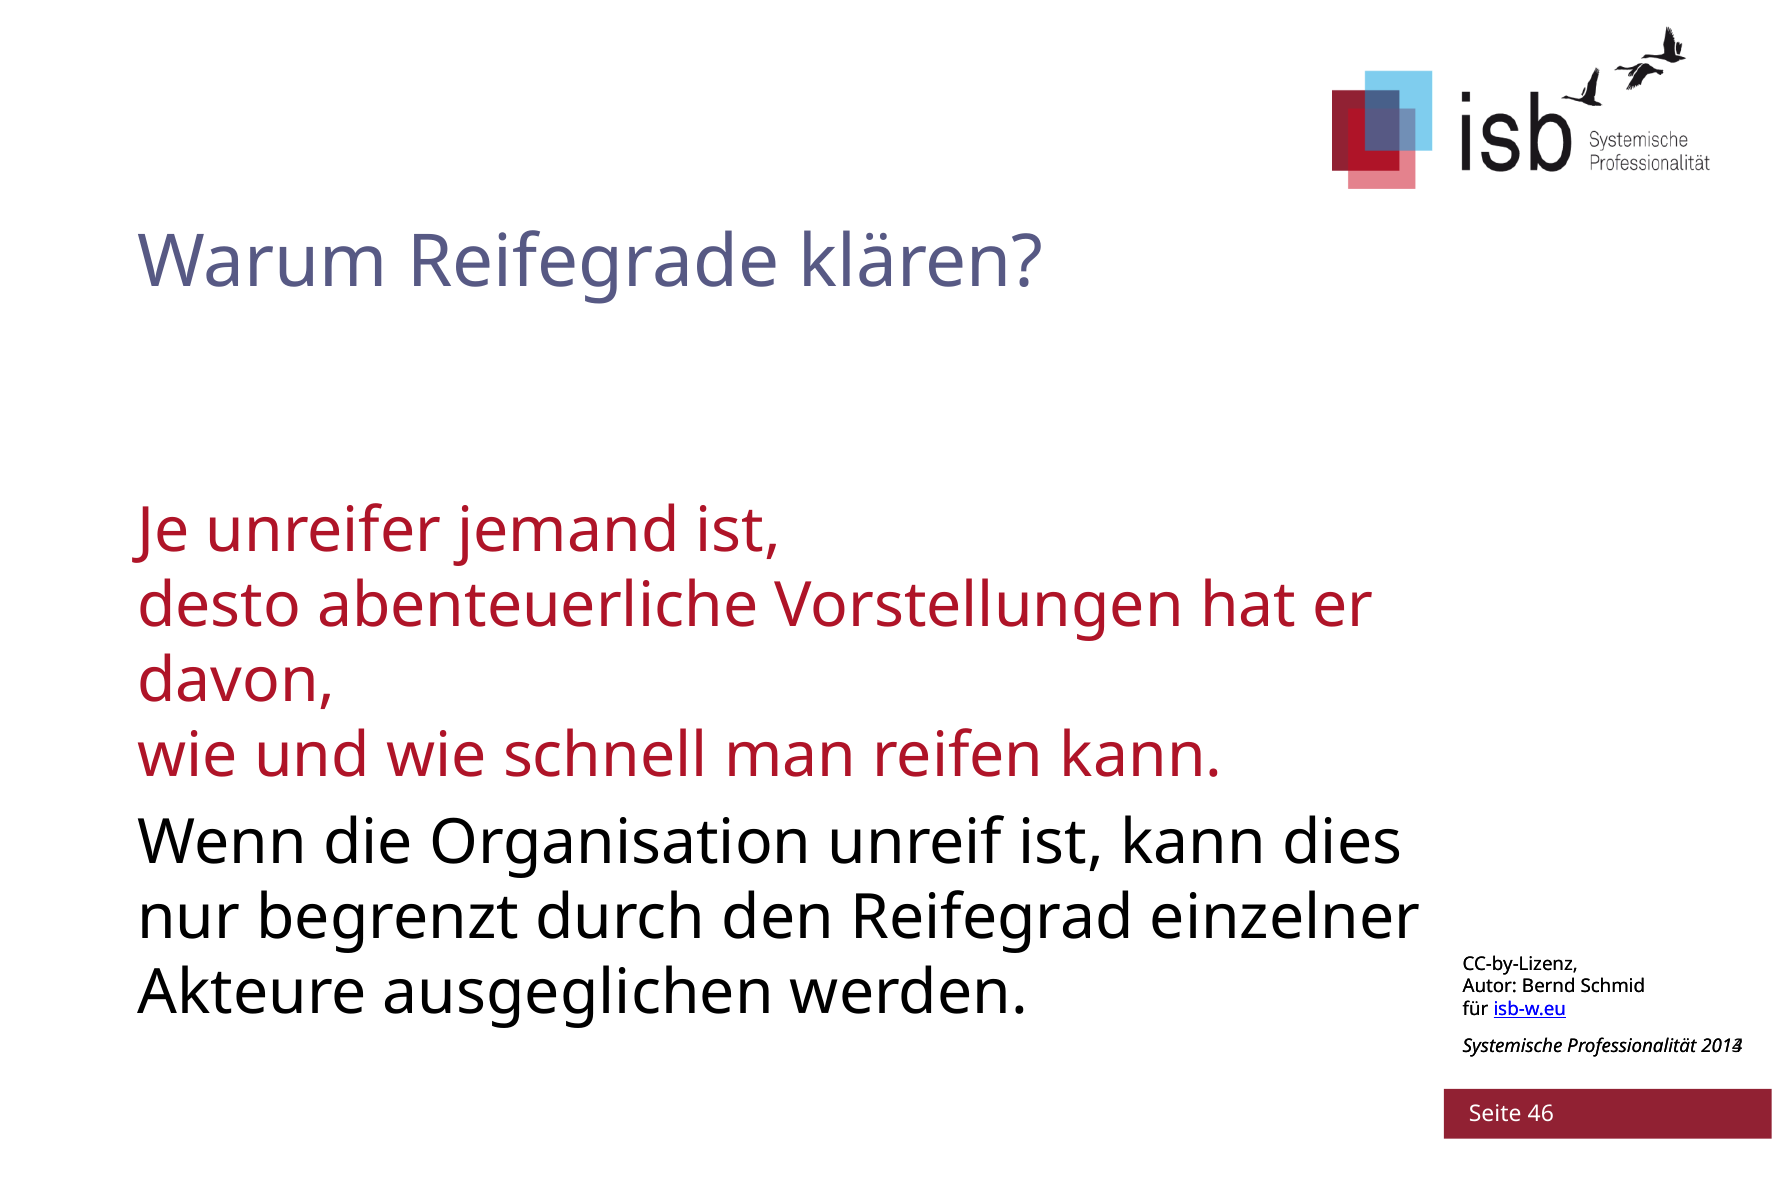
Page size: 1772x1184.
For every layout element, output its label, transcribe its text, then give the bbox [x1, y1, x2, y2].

list Je unreifer jemand ist, desto abenteuerliche Vorstellungen hat er davon, wie und wie schnell man reifen kann. Wenn die Organisation unreif ist, kann dies nur begrenzt durch den Reifegrad einzelner Akteure ausgeglichen werden. [118, 376, 1444, 1139]
text_box CC-by-Lizenz, Autor: Bernd Schmid für isb-w.eu Systemische Professionalität 2013 [1443, 762, 1772, 1184]
picture [1332, 20, 1725, 194]
title Warum Reifegrade klären? [118, 94, 1444, 311]
